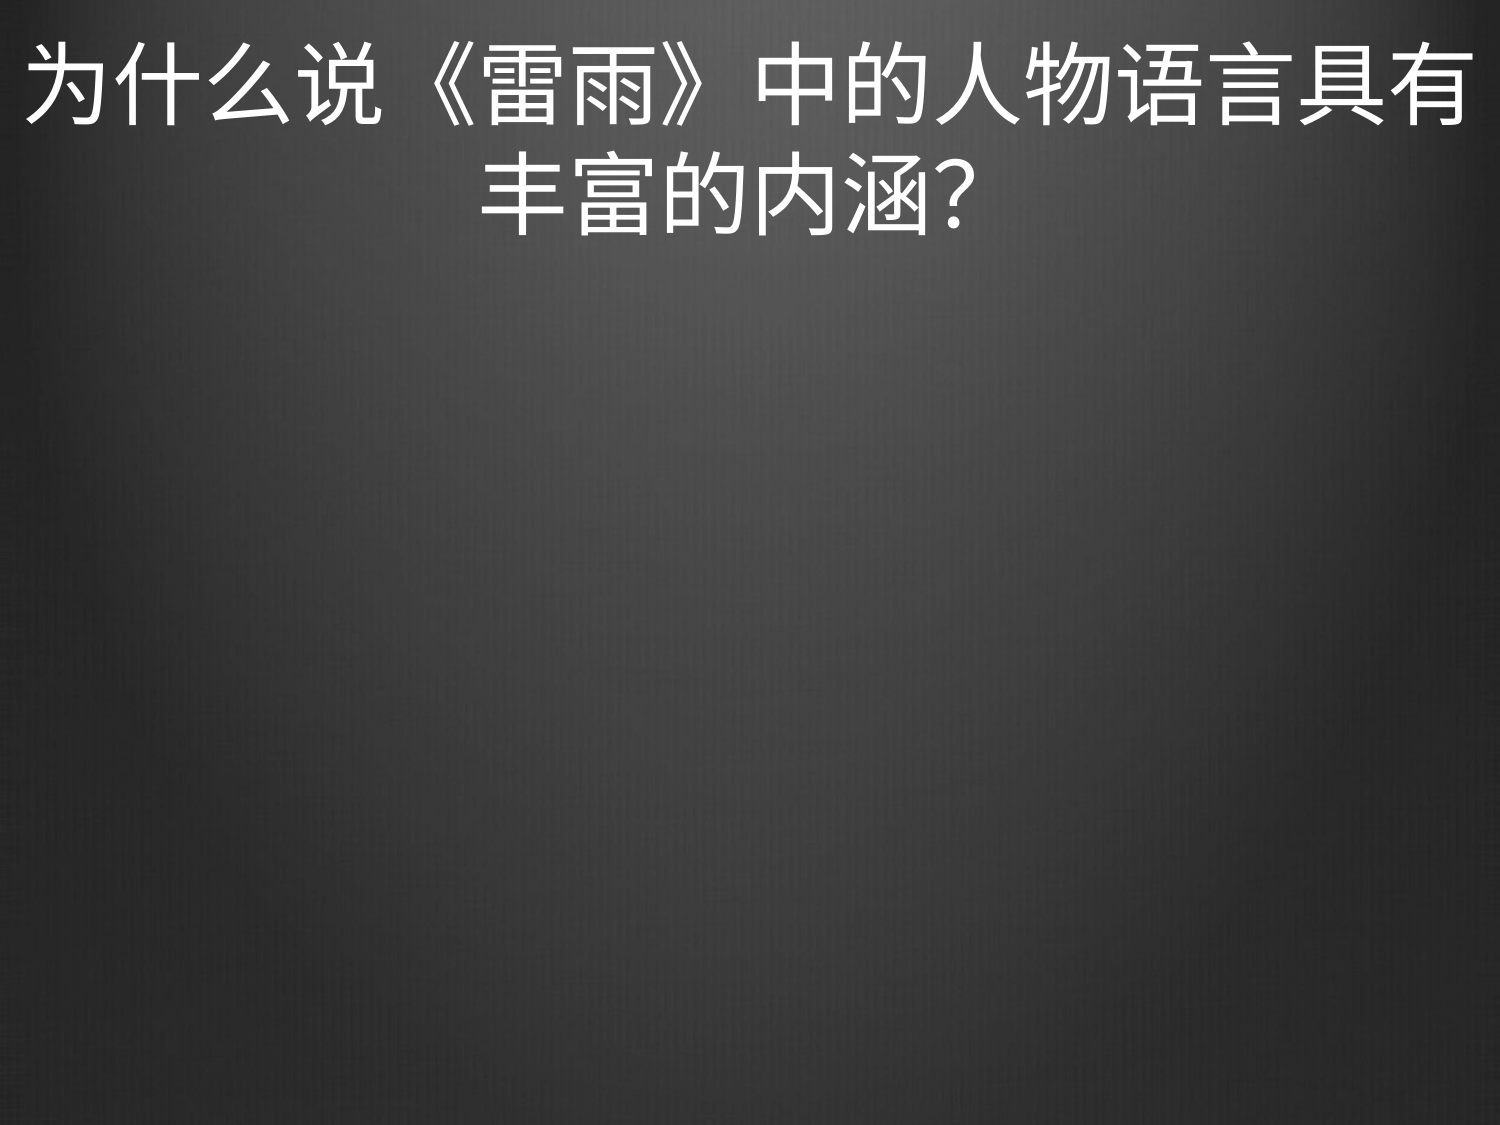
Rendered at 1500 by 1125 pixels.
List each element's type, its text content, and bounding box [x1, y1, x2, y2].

title 为什么说《雷雨》中的人物语言具有丰富的内涵？ [0, 19, 1500, 255]
